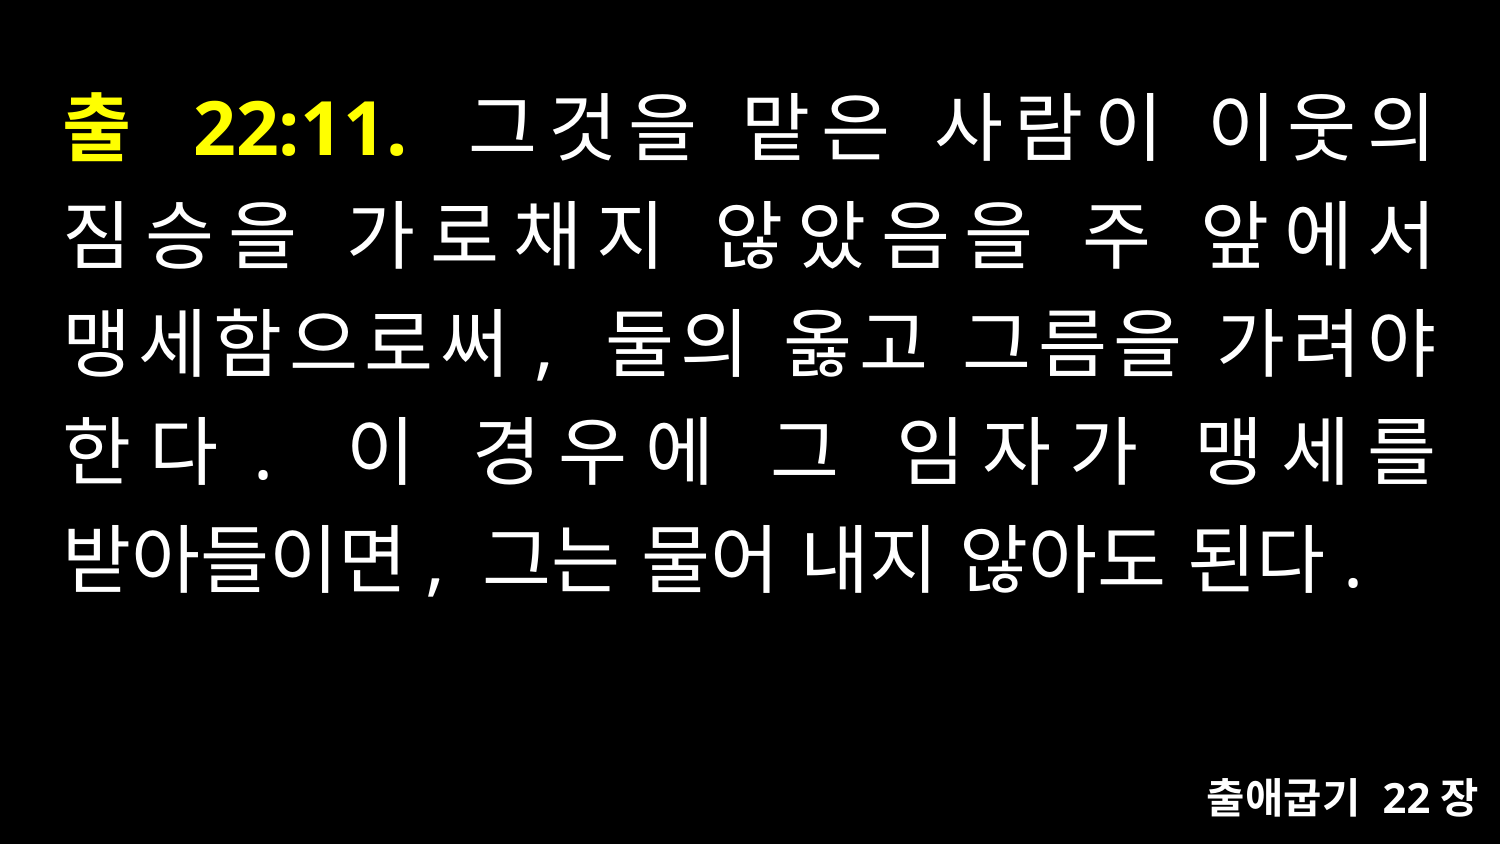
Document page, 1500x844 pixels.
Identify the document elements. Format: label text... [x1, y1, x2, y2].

title 출 22:11. 그것을 맡은 사람이 이웃의 짐승을 가로채지 않았음을 주 앞에서 맹세함으로써, 둘의 옳고 그름을 가려야 한다. 이 경우에 그 임자가 맹세를 받아들이면, 그는 물어 내지 않아도 된다. [0, 0, 1500, 844]
subtitle 출애굽기 22장 [916, 770, 1500, 844]
